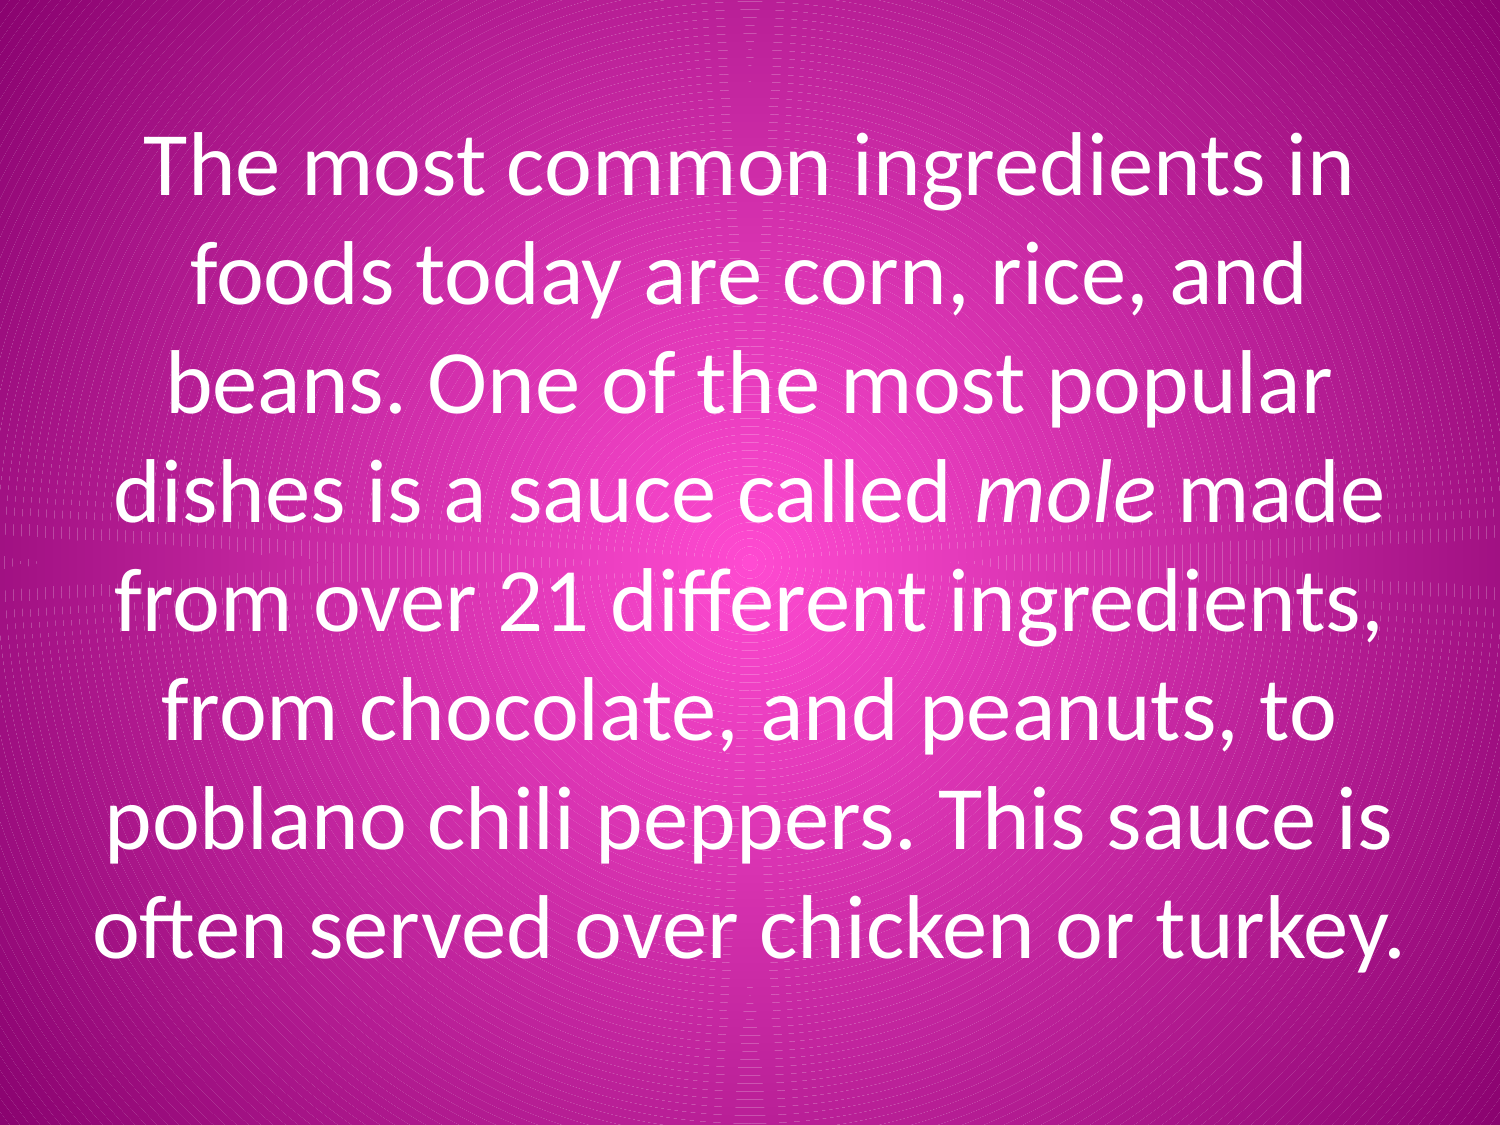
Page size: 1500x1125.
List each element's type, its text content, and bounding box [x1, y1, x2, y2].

title The most common ingredients in foods today are corn, rice, and beans. One of the most popular dishes is a sauce called mole made from over 21 different ingredients, from chocolate, and peanuts, to poblano chili peppers. This sauce is often served over chicken or turkey. [75, 45, 1425, 1037]
